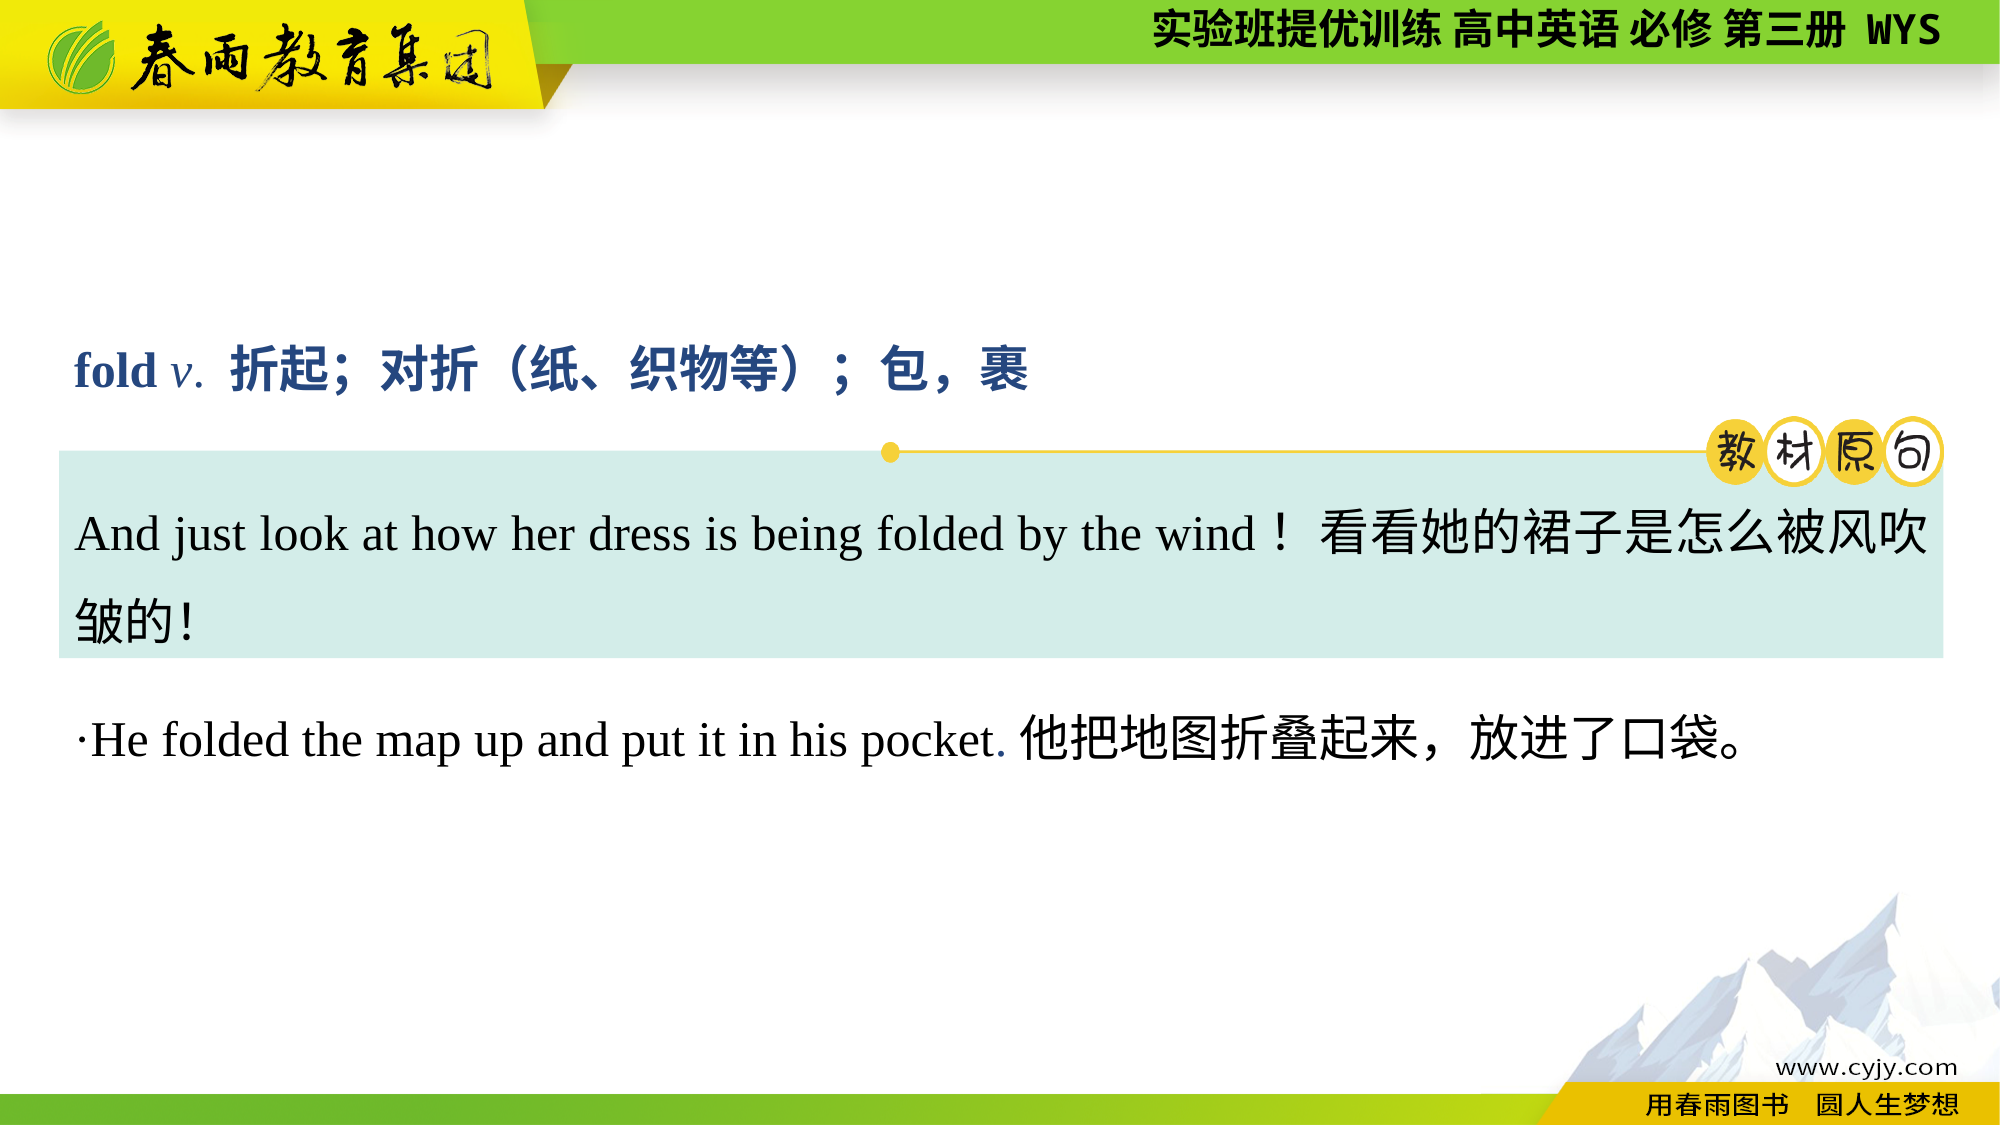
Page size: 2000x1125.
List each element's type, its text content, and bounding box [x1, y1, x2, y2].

text_box ·He folded the map up and put it in his pocket.他把地图折叠起来，放进了口袋。 [59, 668, 1944, 774]
list fold v. 折起；对折（纸、织物等）；包，裹 [59, 299, 1944, 395]
text_box And just look at how her dress is being folded by the wind！看看她的裙子是怎么被风吹皱的！ [59, 450, 1944, 659]
picture [0, 0, 2000, 1125]
